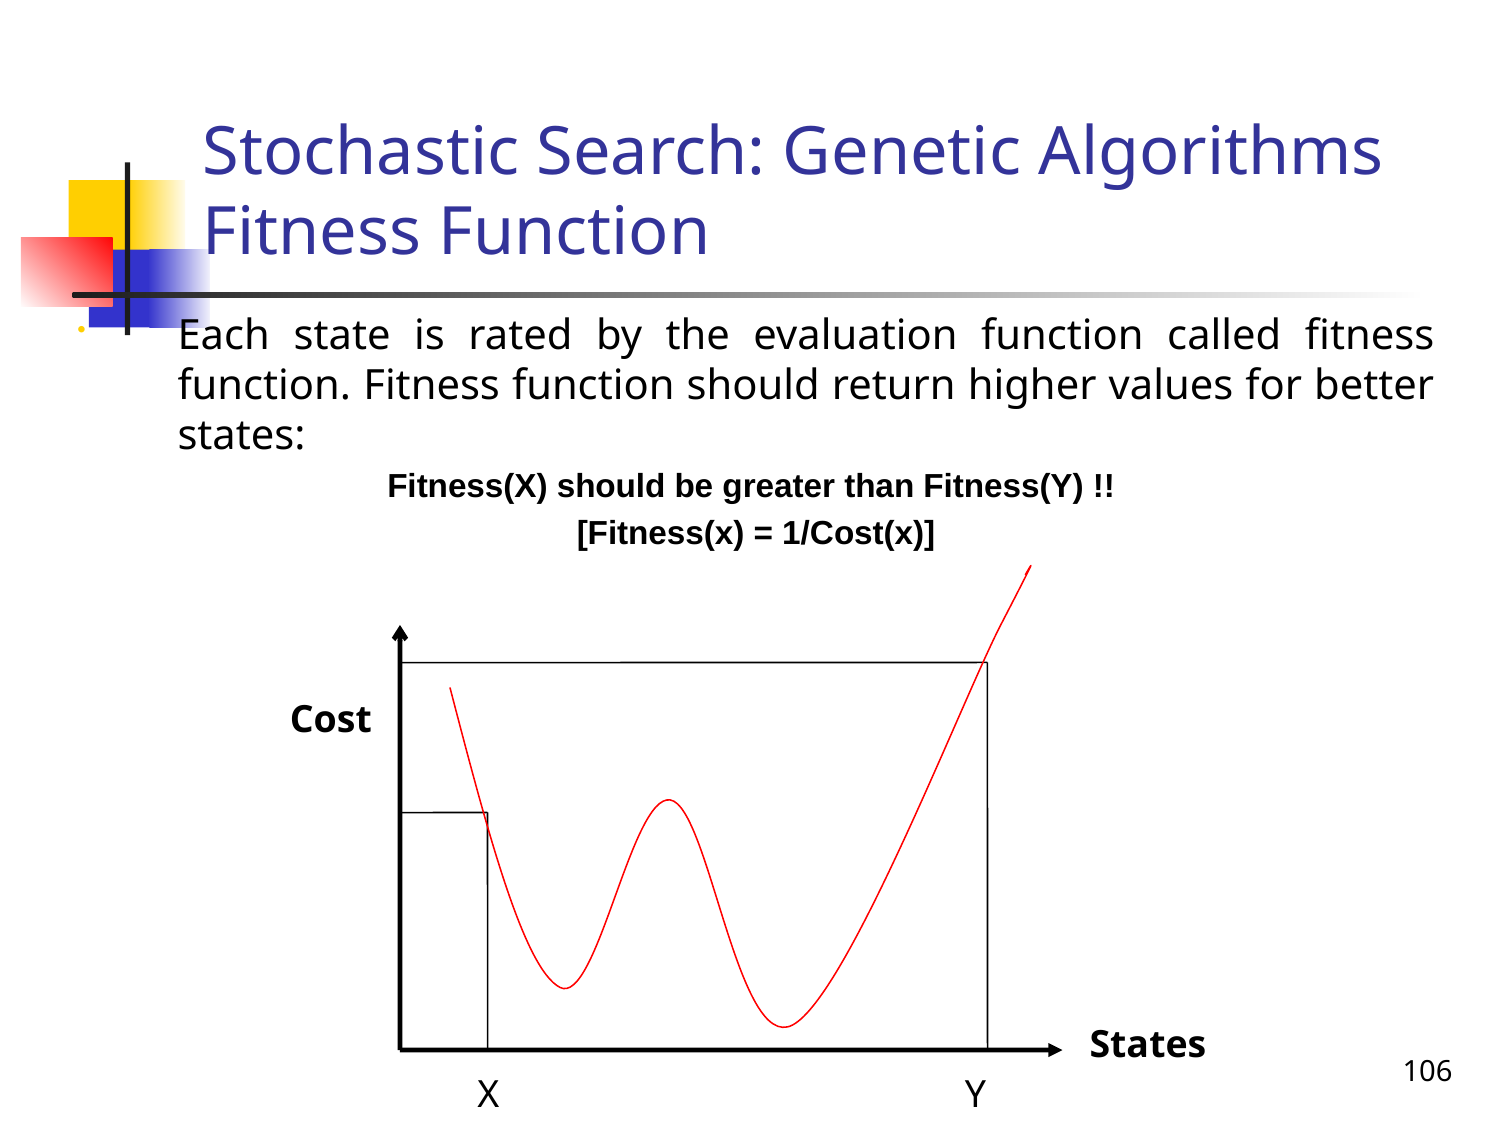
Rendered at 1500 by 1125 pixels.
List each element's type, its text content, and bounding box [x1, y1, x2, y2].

list Each state is rated by the evaluation function called fitness function. Fitness function should return higher values for better states: Fitness(X) should be greater than Fitness(Y) !! [Fitness(x) = 1/Cost(x)] [62, 299, 1451, 601]
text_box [274, 549, 1226, 1123]
title Stochastic Search: Genetic Algorithms Fitness Function [187, 124, 1467, 276]
slide_number 106 [1229, 1023, 1468, 1100]
